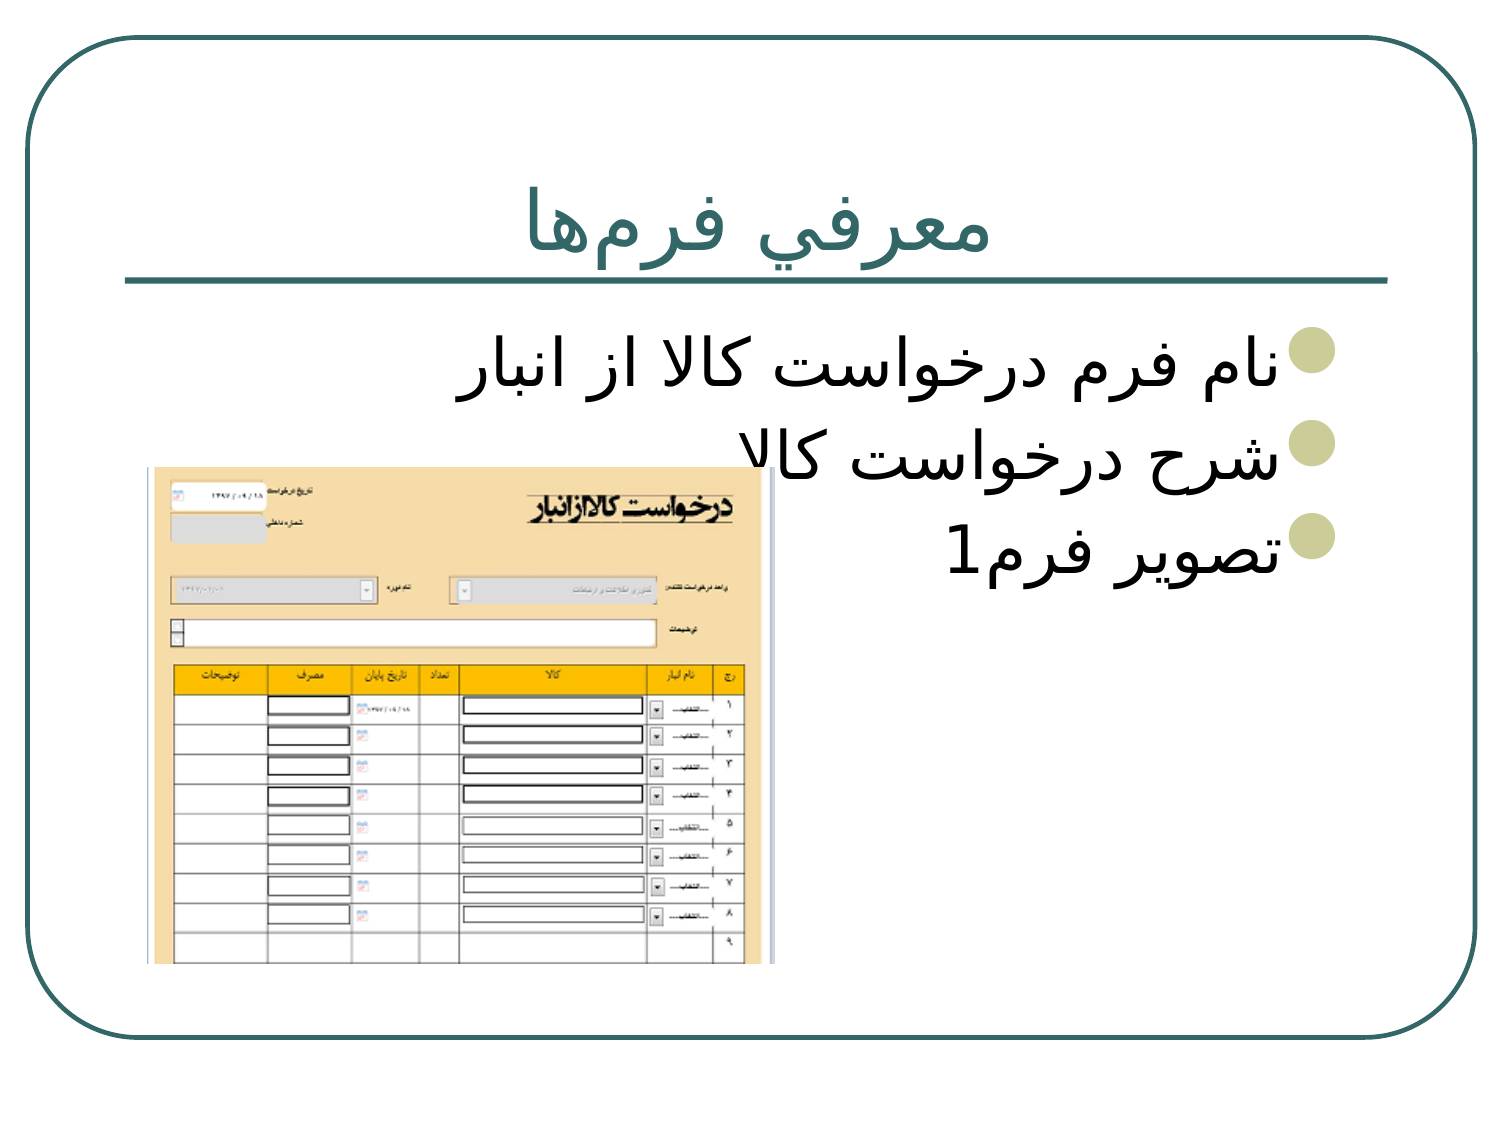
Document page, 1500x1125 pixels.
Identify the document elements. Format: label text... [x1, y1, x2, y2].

title معرفي فرم‌ها [69, 87, 1450, 275]
list نام فرم درخواست کالا از انبار شرح درخواست کالا تصوير فرم1 [125, 312, 1388, 975]
picture [147, 467, 775, 964]
